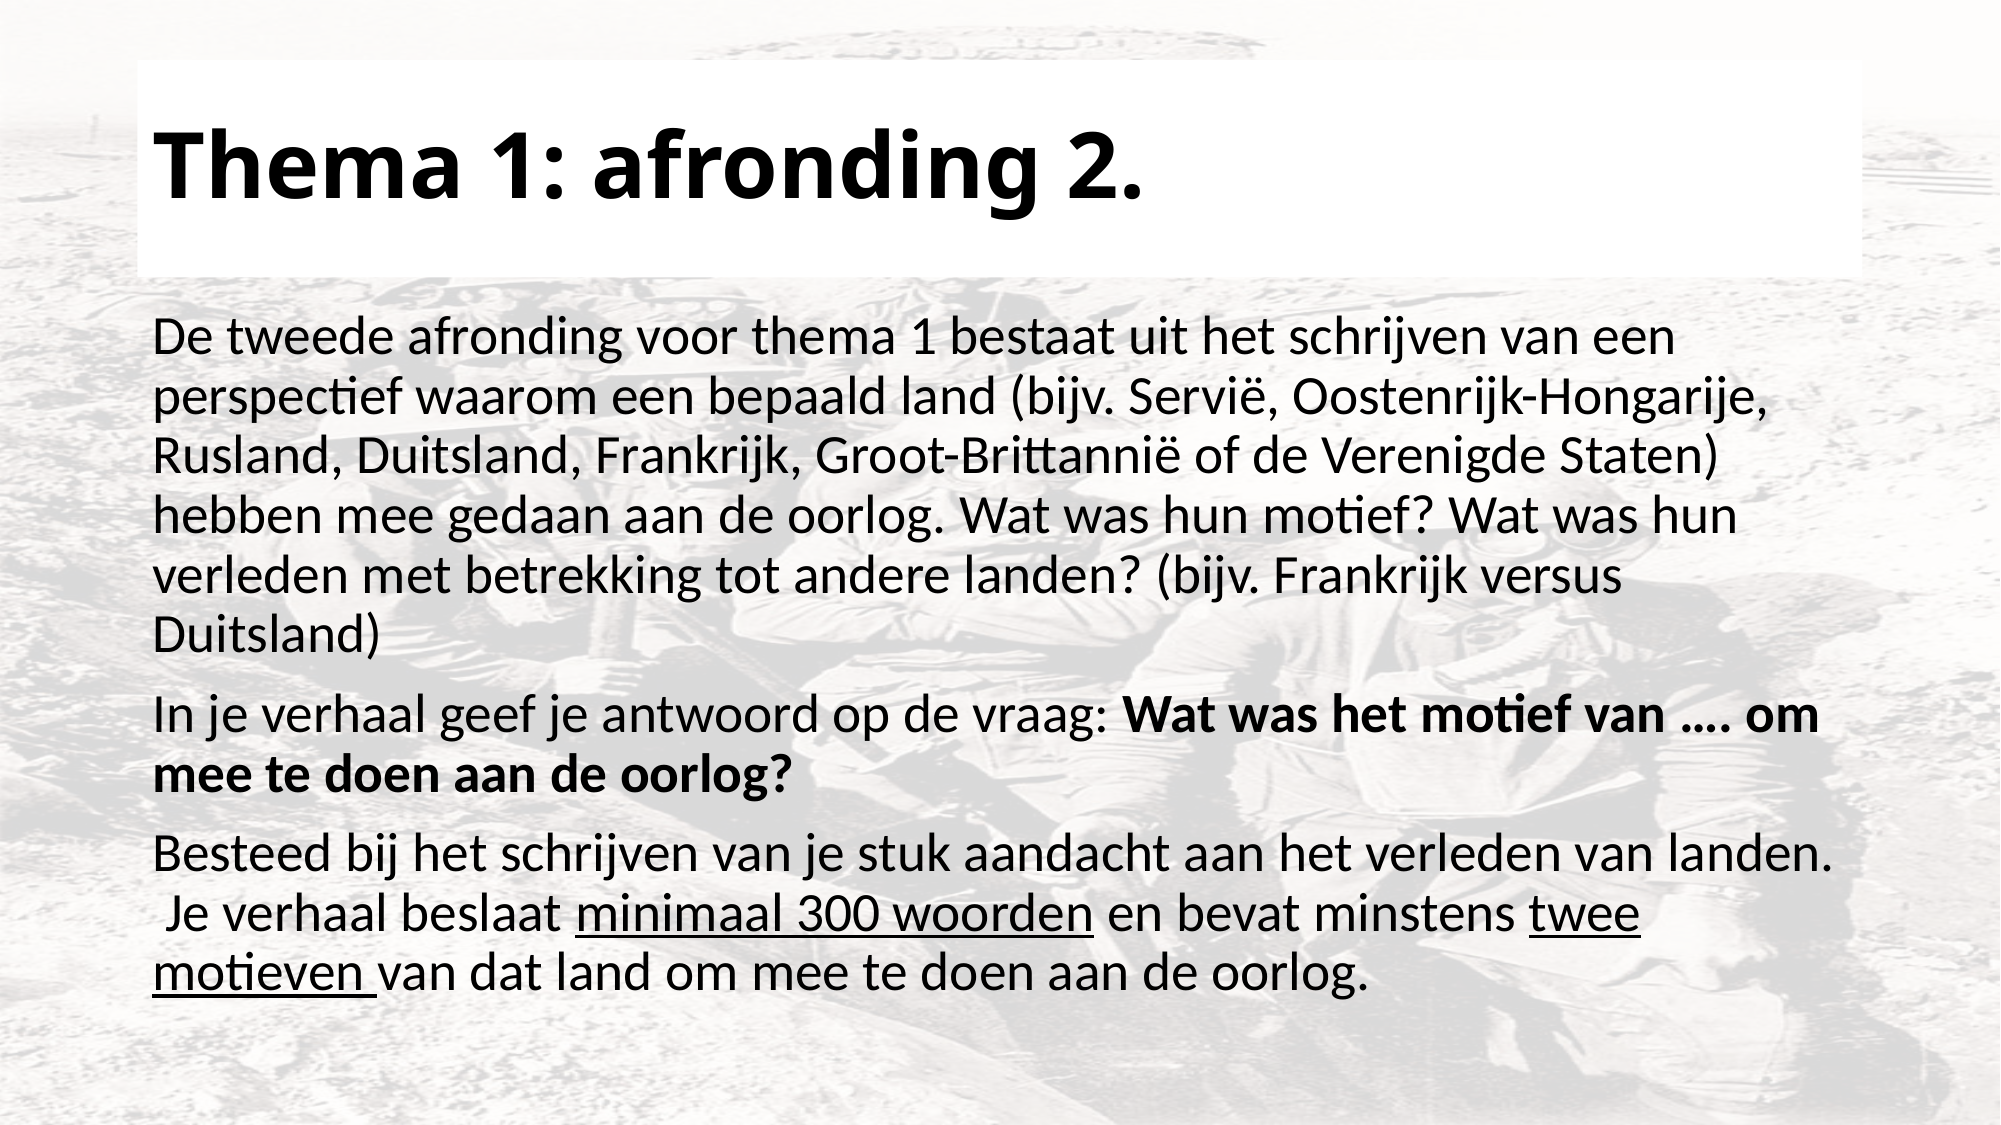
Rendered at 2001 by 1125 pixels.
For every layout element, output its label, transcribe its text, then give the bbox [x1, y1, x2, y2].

title Thema 1: afronding 2. [137, 59, 1863, 278]
list De tweede afronding voor thema 1 bestaat uit het schrijven van een perspectief waarom een bepaald land (bijv. Servië, Oostenrijk-Hongarije, Rusland, Duitsland, Frankrijk, Groot-Brittannië of de Verenigde Staten) hebben mee gedaan aan de oorlog. Wat was hun motief? Wat was hun verleden met betrekking tot andere landen? (bijv. Frankrijk versus Duitsland) In je verhaal geef je antwoord op de vraag: Wat was het motief van …. om mee te doen aan de oorlog? Besteed bij het schrijven van je stuk aandacht aan het verleden van landen. Je verhaal beslaat minimaal 300 woorden en bevat minstens twee motieven van dat land om mee te doen aan de oorlog. [137, 299, 1863, 1014]
